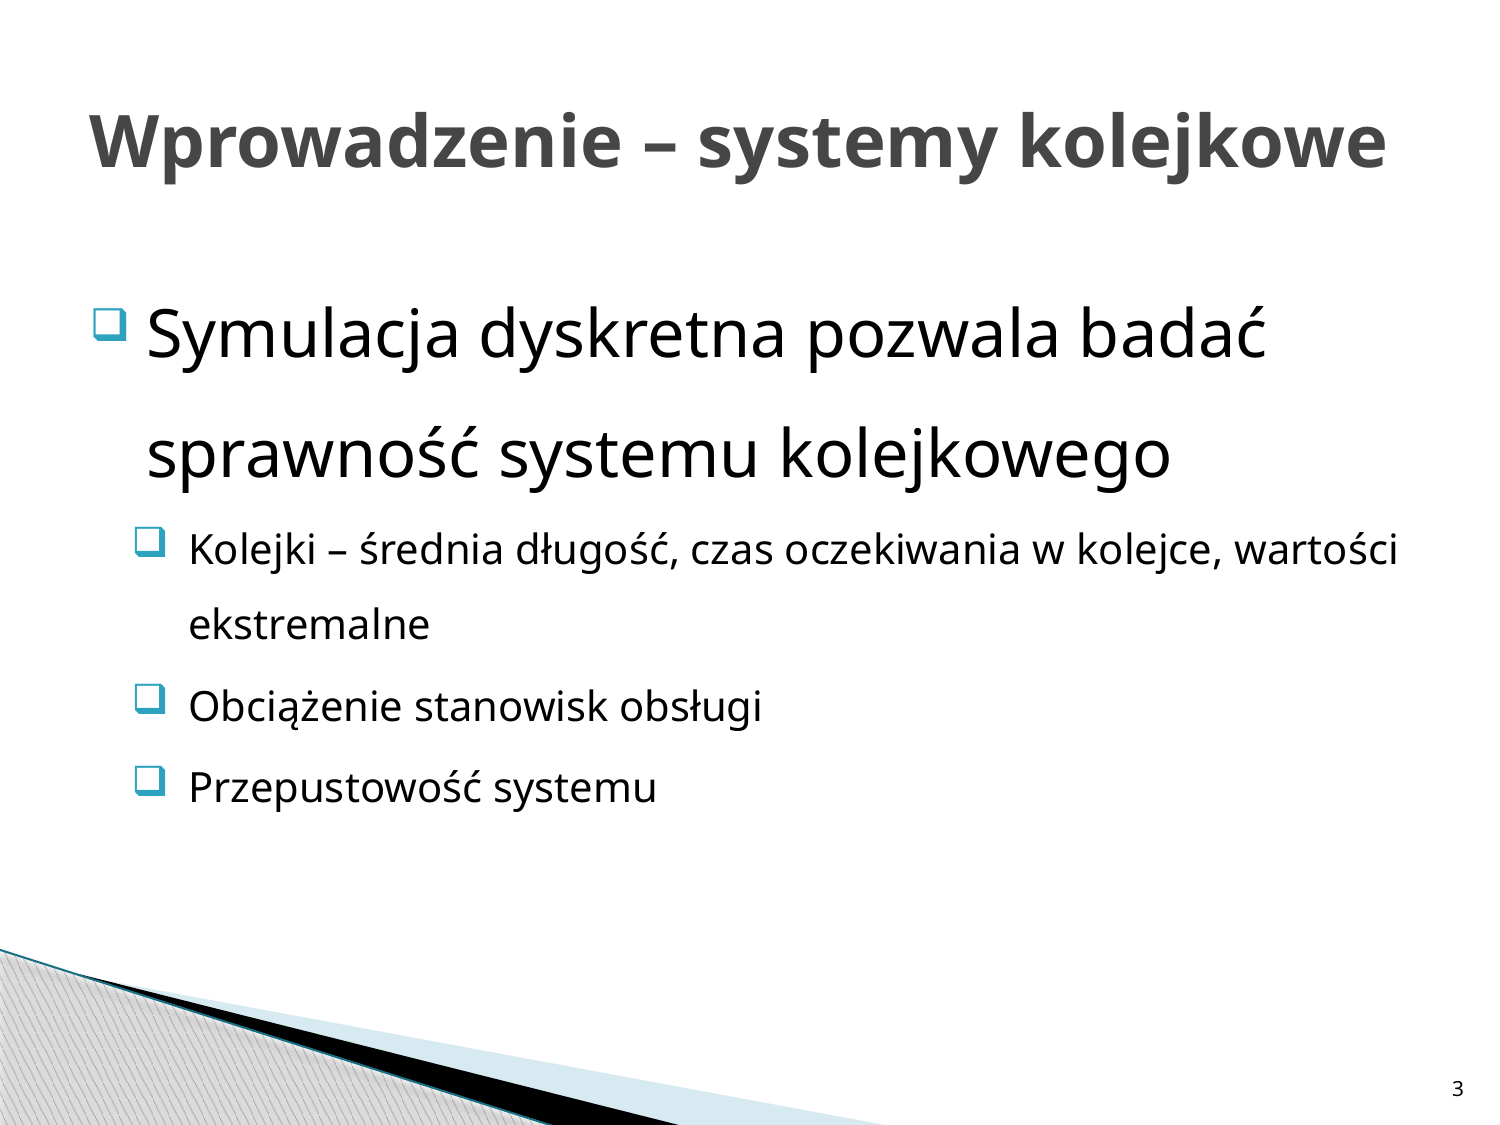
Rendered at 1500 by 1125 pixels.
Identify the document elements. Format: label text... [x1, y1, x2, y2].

slide_number 3 [1418, 1051, 1479, 1112]
title Wprowadzenie – systemy kolejkowe [75, 45, 1425, 233]
list Symulacja dyskretna pozwala badać sprawność systemu kolejkowego Kolejki – średnia długość, czas oczekiwania w kolejce, wartości ekstremalne Obciążenie stanowisk obsługi Przepustowość systemu [75, 243, 1425, 986]
